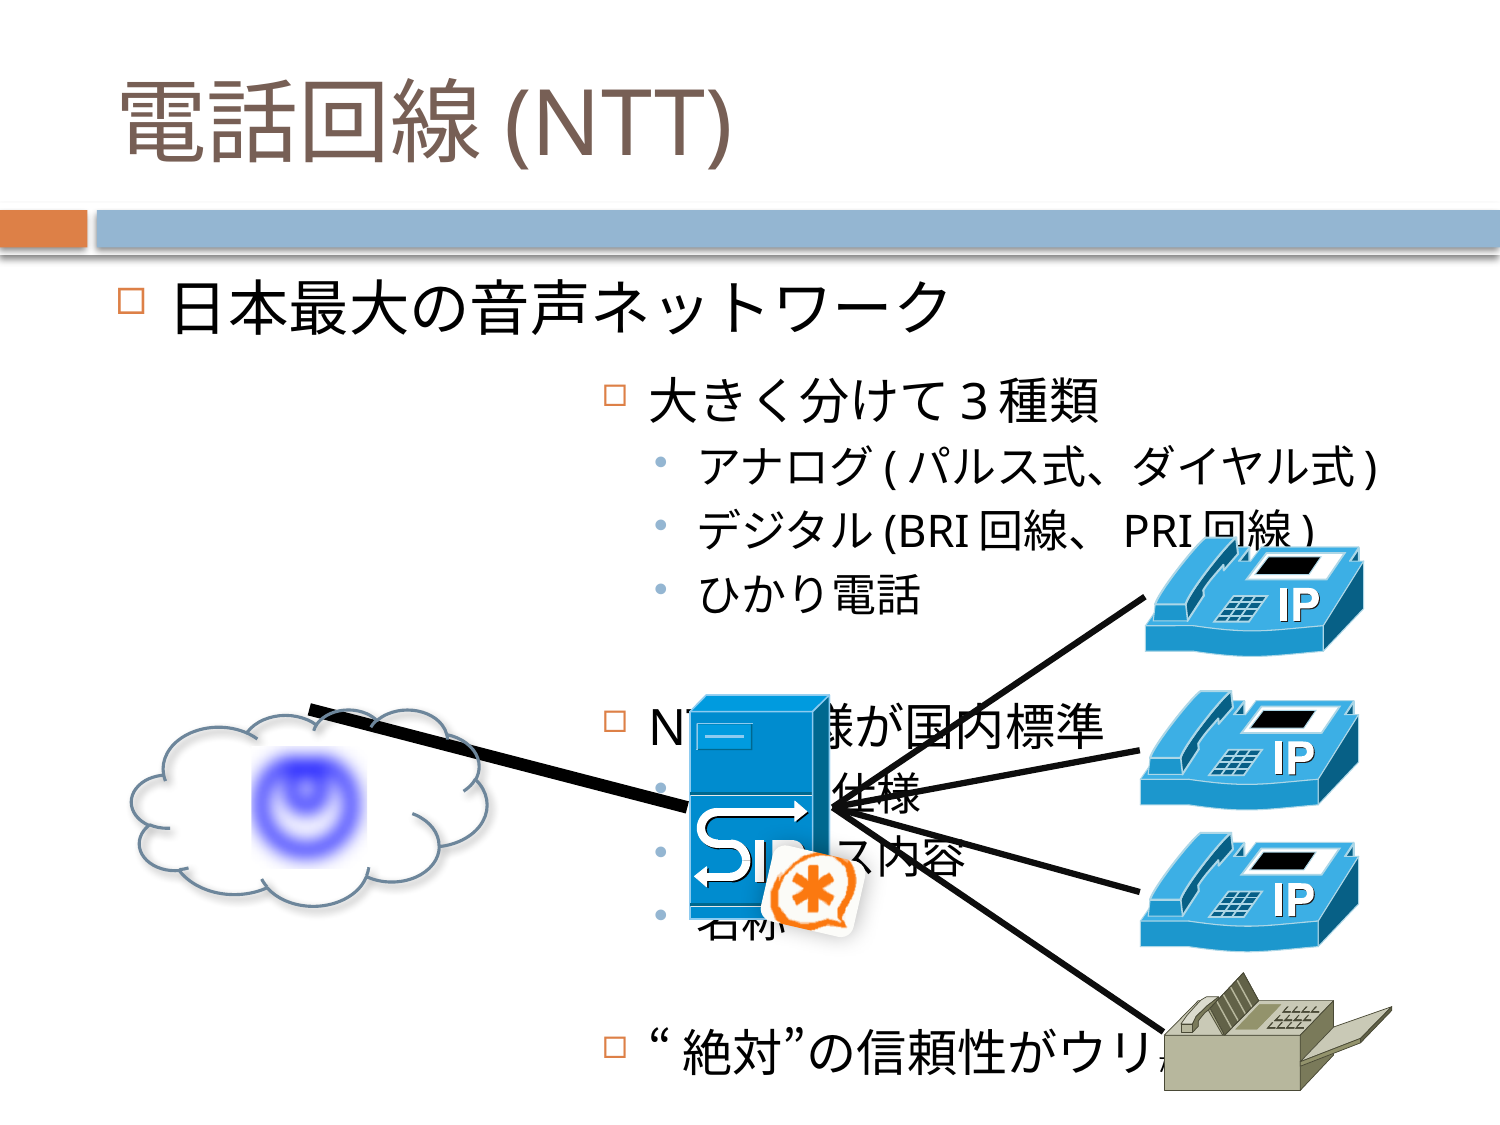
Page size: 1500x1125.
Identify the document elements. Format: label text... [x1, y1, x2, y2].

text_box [832, 596, 1146, 806]
title 電話回線(NTT) [100, 37, 1438, 200]
picture [1146, 689, 1360, 811]
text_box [832, 807, 1164, 1033]
picture [687, 692, 861, 936]
text_box 大きく分けて3種類 アナログ(パルス式、ダイヤル式) デジタル(BRI回線、PRI回線) ひかり電話 NTT仕様が国内標準 回線の仕様 サービス内容 名称 “絶対”の信頼性がウリだった [587, 386, 1438, 1092]
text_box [131, 708, 488, 906]
list 日本最大の音声ネットワーク [100, 262, 1438, 386]
picture [1164, 831, 1360, 953]
picture [1144, 536, 1365, 658]
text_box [832, 749, 1141, 806]
picture [1163, 972, 1393, 1092]
